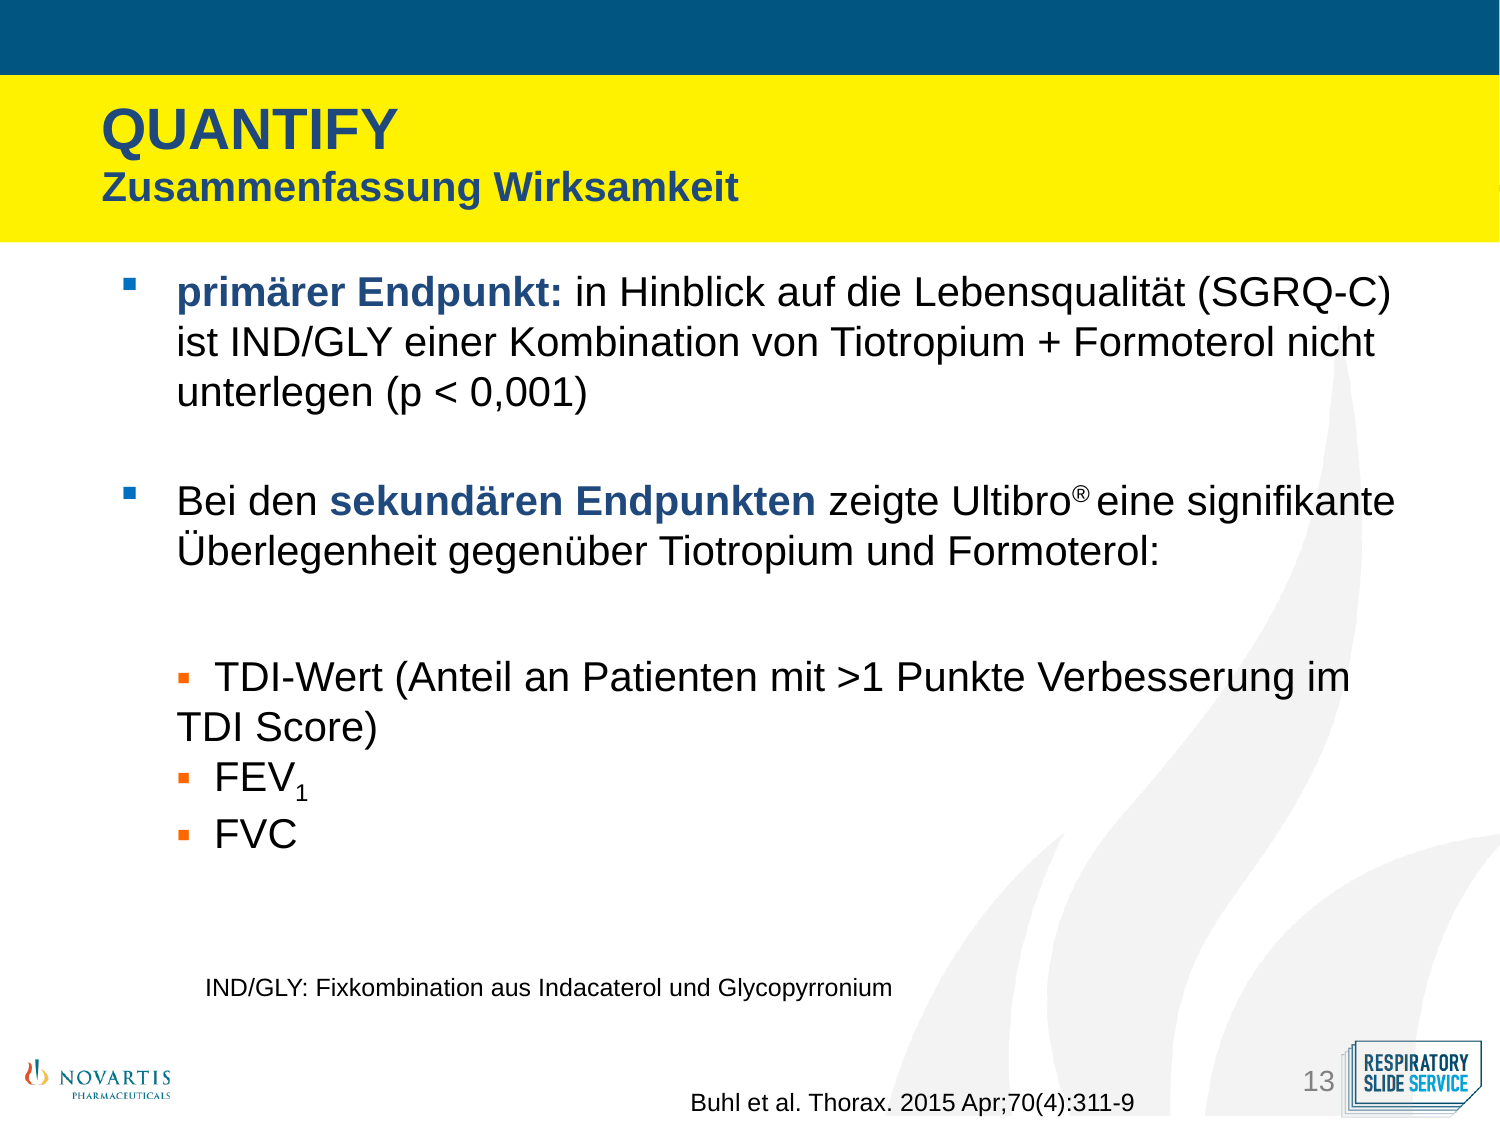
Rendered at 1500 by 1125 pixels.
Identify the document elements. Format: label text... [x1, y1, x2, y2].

text_box QUANTIFY Zusammenfassung Wirksamkeit [86, 77, 1447, 219]
text_box IND/GLY: Fixkombination aus Indacaterol und Glycopyrronium [190, 964, 910, 1009]
text_box Buhl et al. Thorax. 2015 Apr;70(4):311-9 [675, 1078, 1151, 1124]
picture [1328, 1027, 1497, 1125]
picture [25, 1059, 170, 1099]
list primärer Endpunkt: in Hinblick auf die Lebensqualität (SGRQ-C) ist IND/GLY einer Kombination von Tiotropium + Formoterol nicht unterlegen (p < 0,001) Bei den sekundären Endpunkten zeigte Ultibro® eine signifikante Überlegenheit gegenüber Tiotropium und Formoterol: ▪ TDI-Wert (Anteil an Patienten mit >1 Punkte Verbesserung im TDI Score) ▪ FEV1 ▪ FVC [120, 265, 1414, 945]
